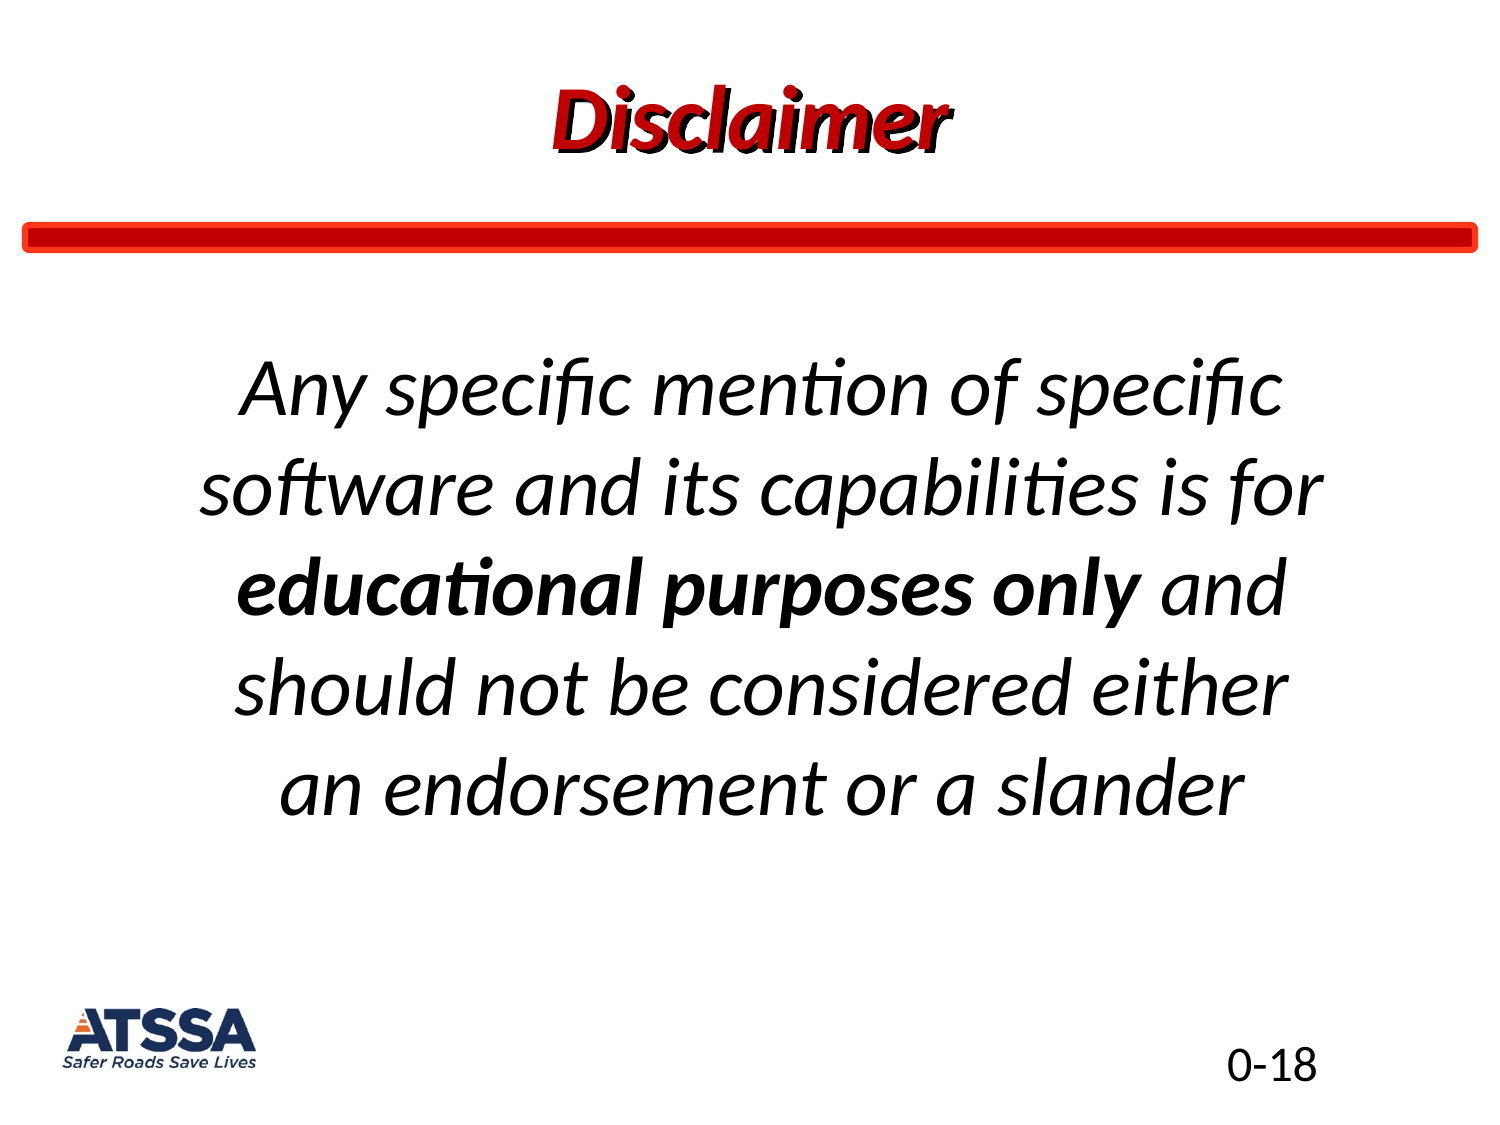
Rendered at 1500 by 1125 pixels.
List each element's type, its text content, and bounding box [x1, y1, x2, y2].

list Any specific mention of specific software and its capabilities is for educational purposes only and should not be considered either an endorsement or a slander [174, 324, 1351, 888]
picture [62, 1008, 256, 1068]
text_box Disclaimer [0, 24, 1500, 175]
